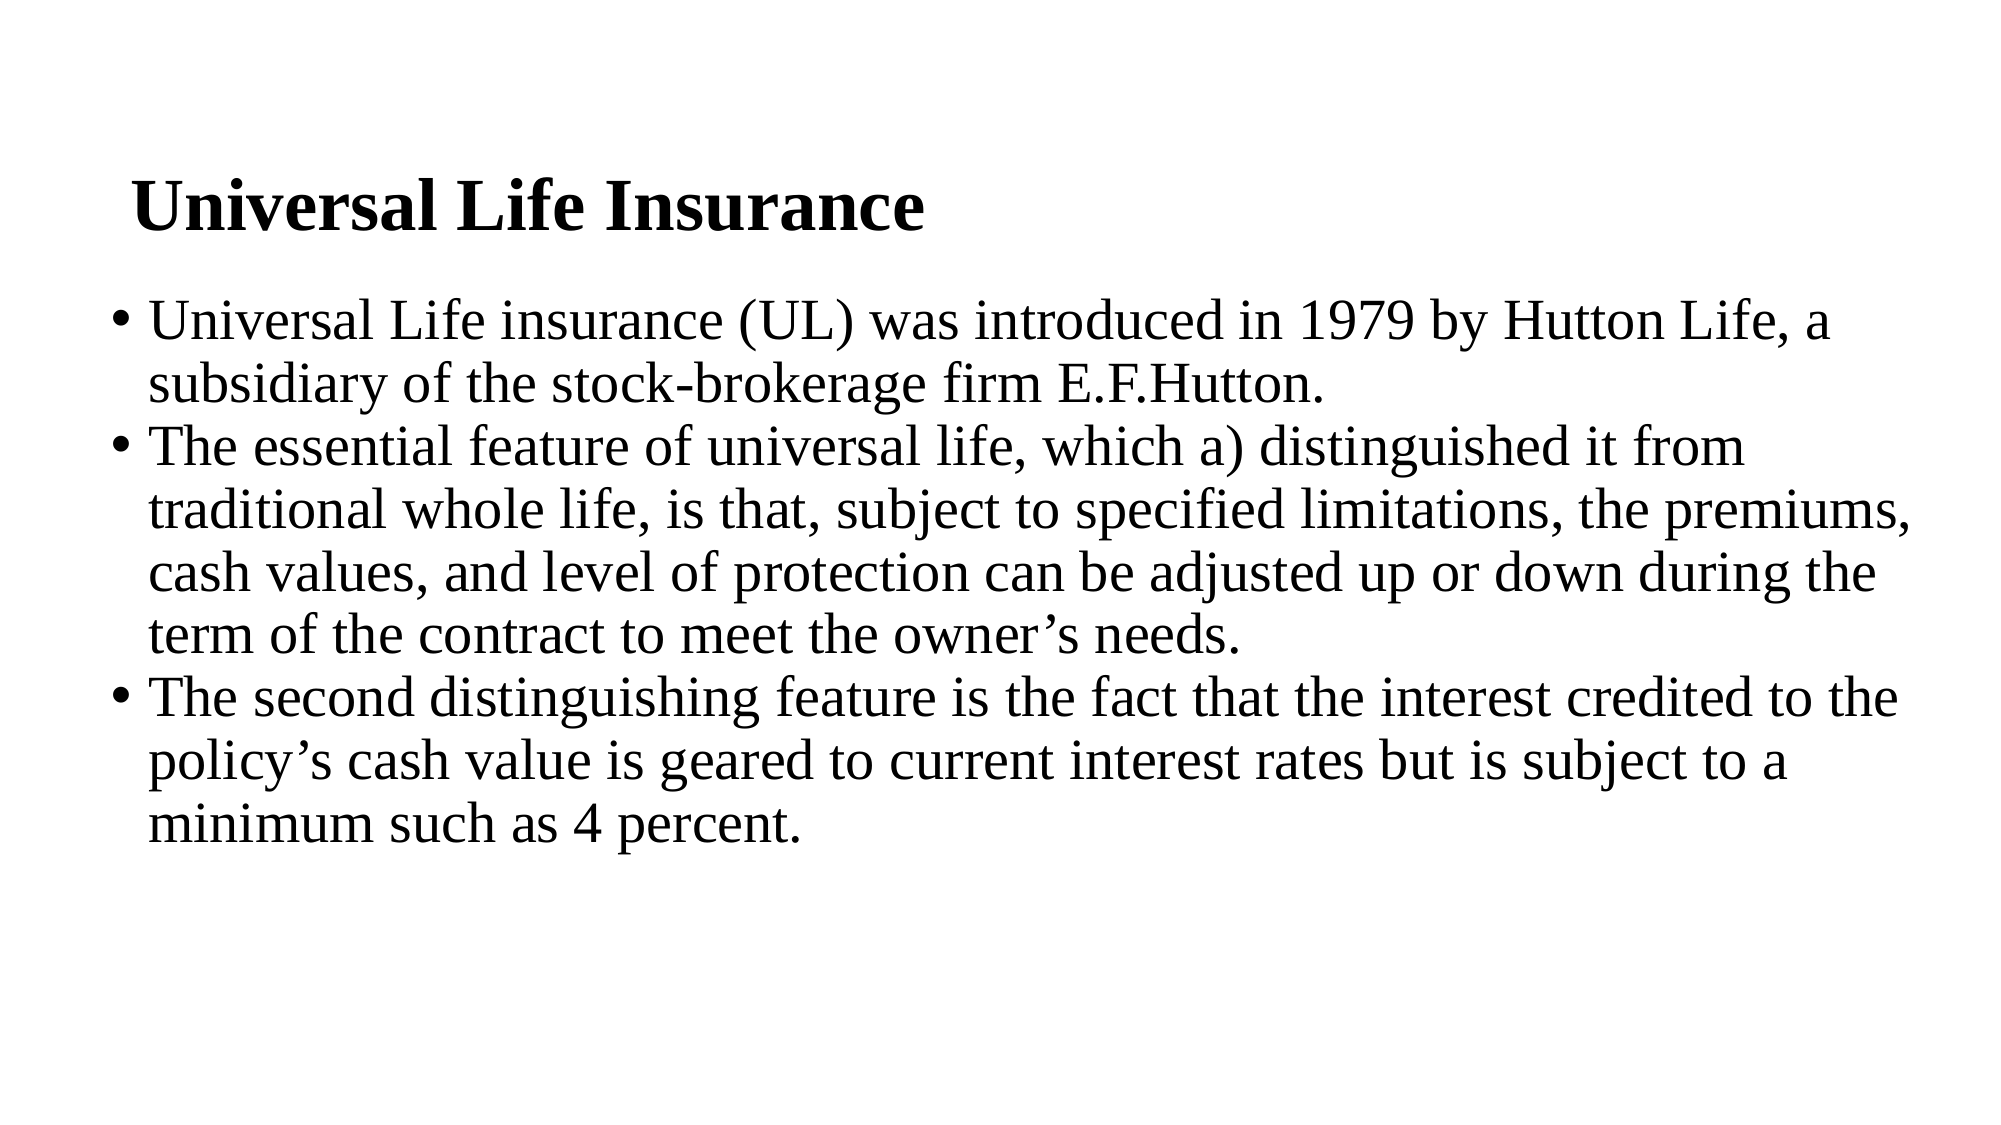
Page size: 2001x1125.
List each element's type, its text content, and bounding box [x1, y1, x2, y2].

title Universal Life Insurance [115, 112, 1916, 282]
list Universal Life insurance (UL) was introduced in 1979 by Hutton Life, a subsidiary of the stock-brokerage firm E.F.Hutton. The essential feature of universal life, which a) distinguished it from traditional whole life, is that, subject to specified limitations, the premiums, cash values, and level of protection can be adjusted up or down during the term of the contract to meet the owner’s needs. The second distinguishing feature is the fact that the interest credited to the policy’s cash value is geared to current interest rates but is subject to a minimum such as 4 percent. [95, 282, 1935, 1076]
